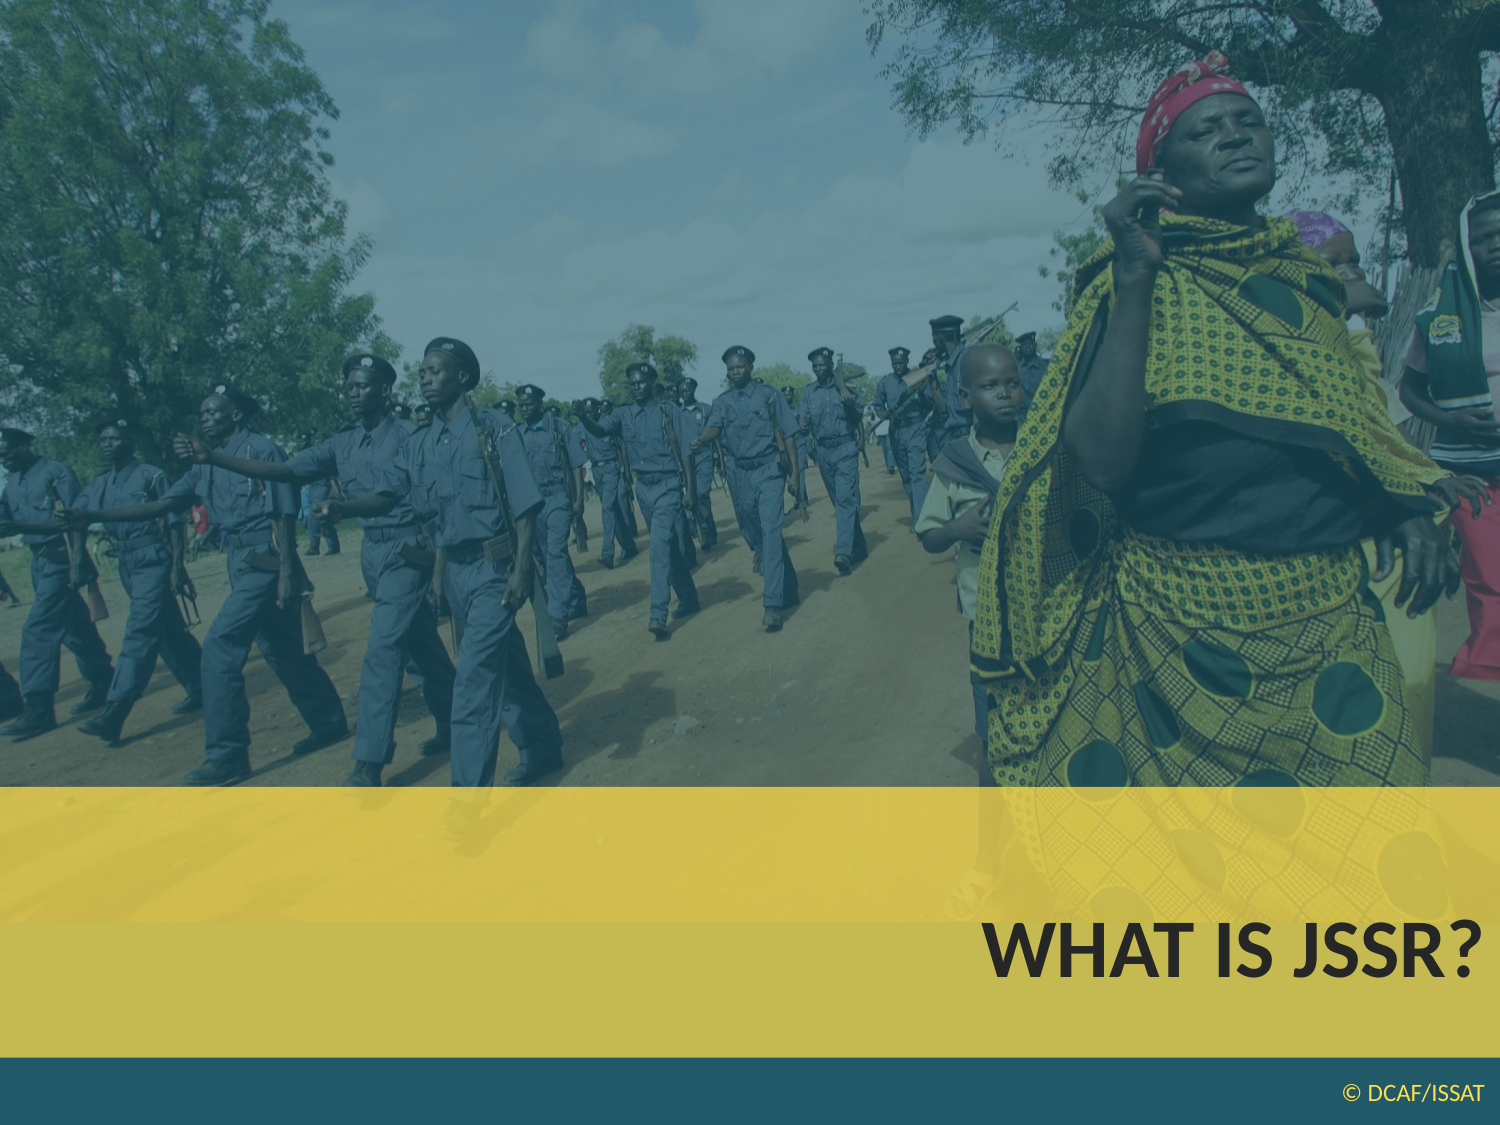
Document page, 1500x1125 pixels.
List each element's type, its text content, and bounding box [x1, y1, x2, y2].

title What is JSSR? [0, 786, 1500, 1058]
